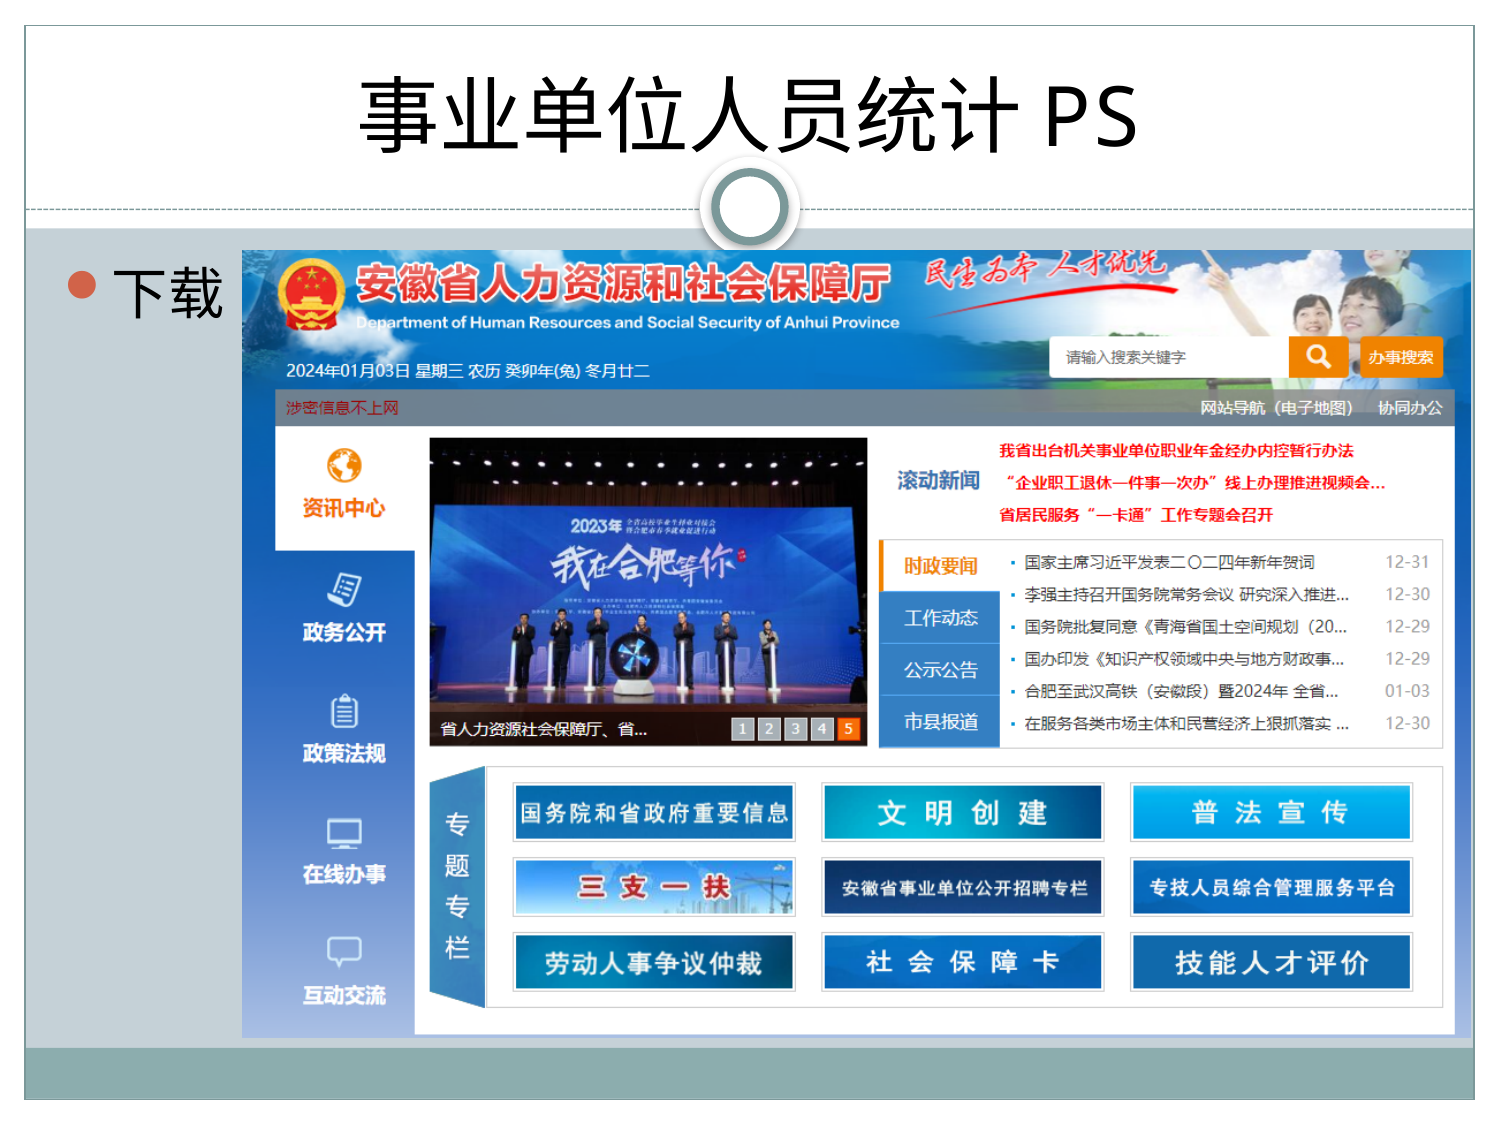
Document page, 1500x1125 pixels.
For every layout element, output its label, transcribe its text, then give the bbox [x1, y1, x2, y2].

picture [241, 250, 1471, 1039]
list 下载 [49, 250, 238, 1001]
